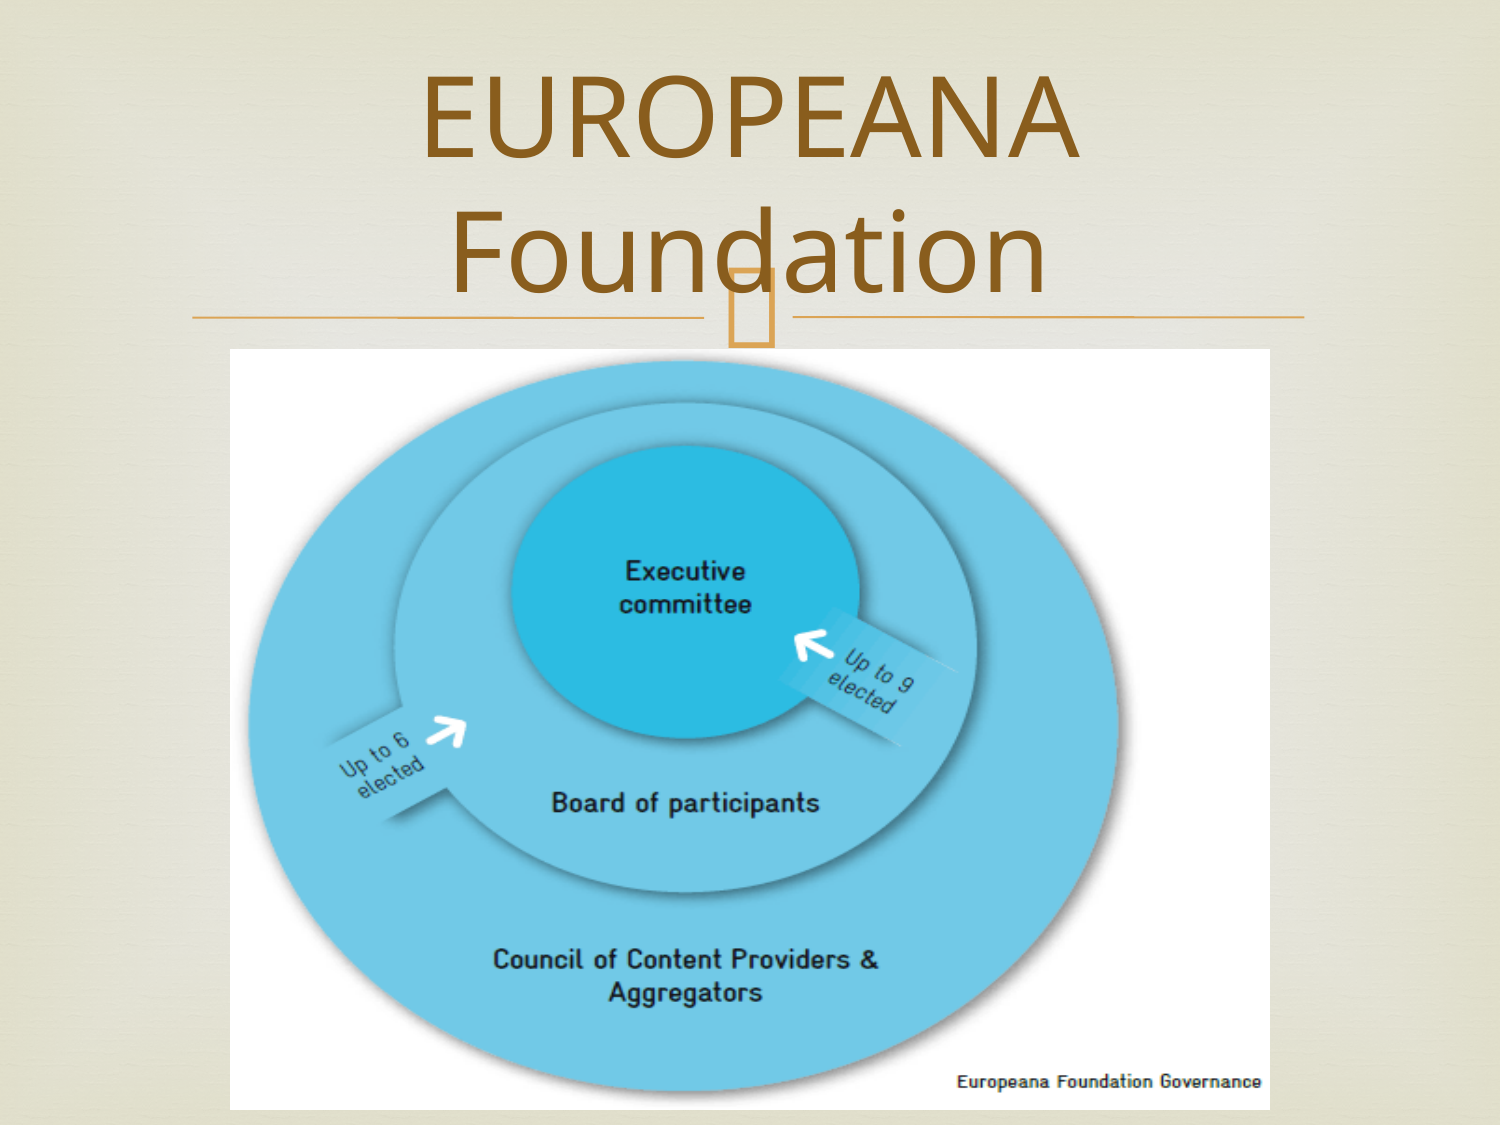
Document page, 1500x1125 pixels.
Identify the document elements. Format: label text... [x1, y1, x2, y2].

title EUROPEANA Foundation [112, 93, 1386, 267]
picture [229, 349, 1271, 1110]
